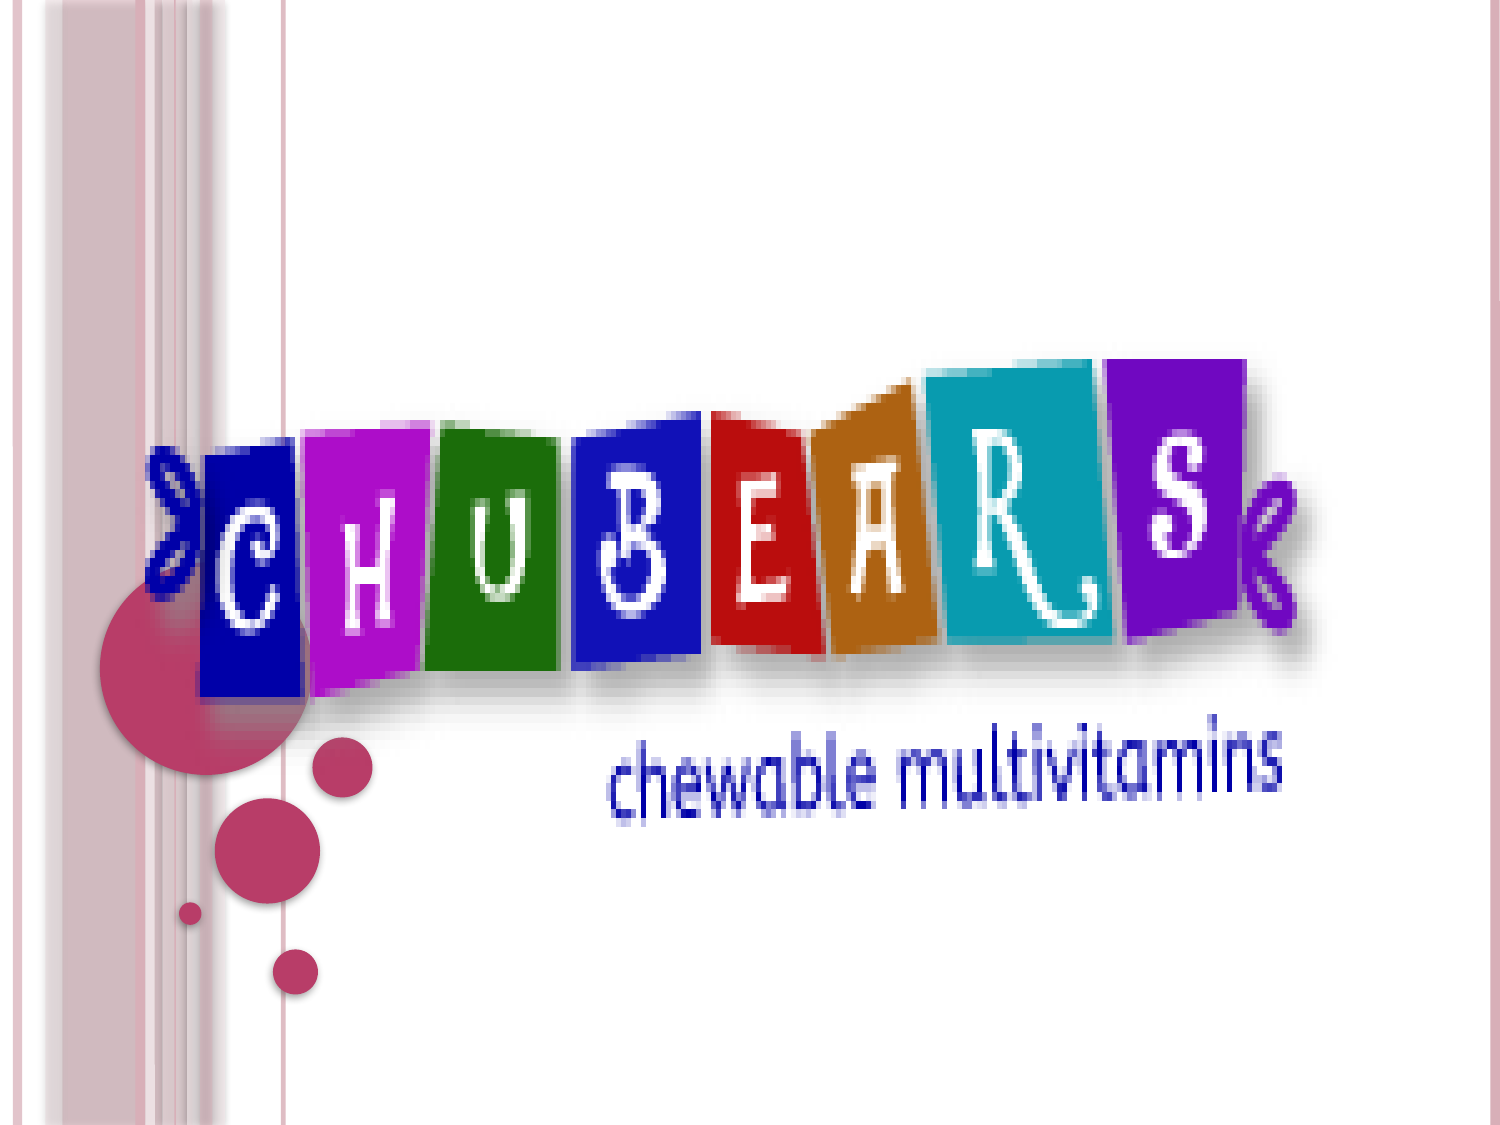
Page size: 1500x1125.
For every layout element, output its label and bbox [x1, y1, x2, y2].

picture [124, 186, 1338, 1001]
